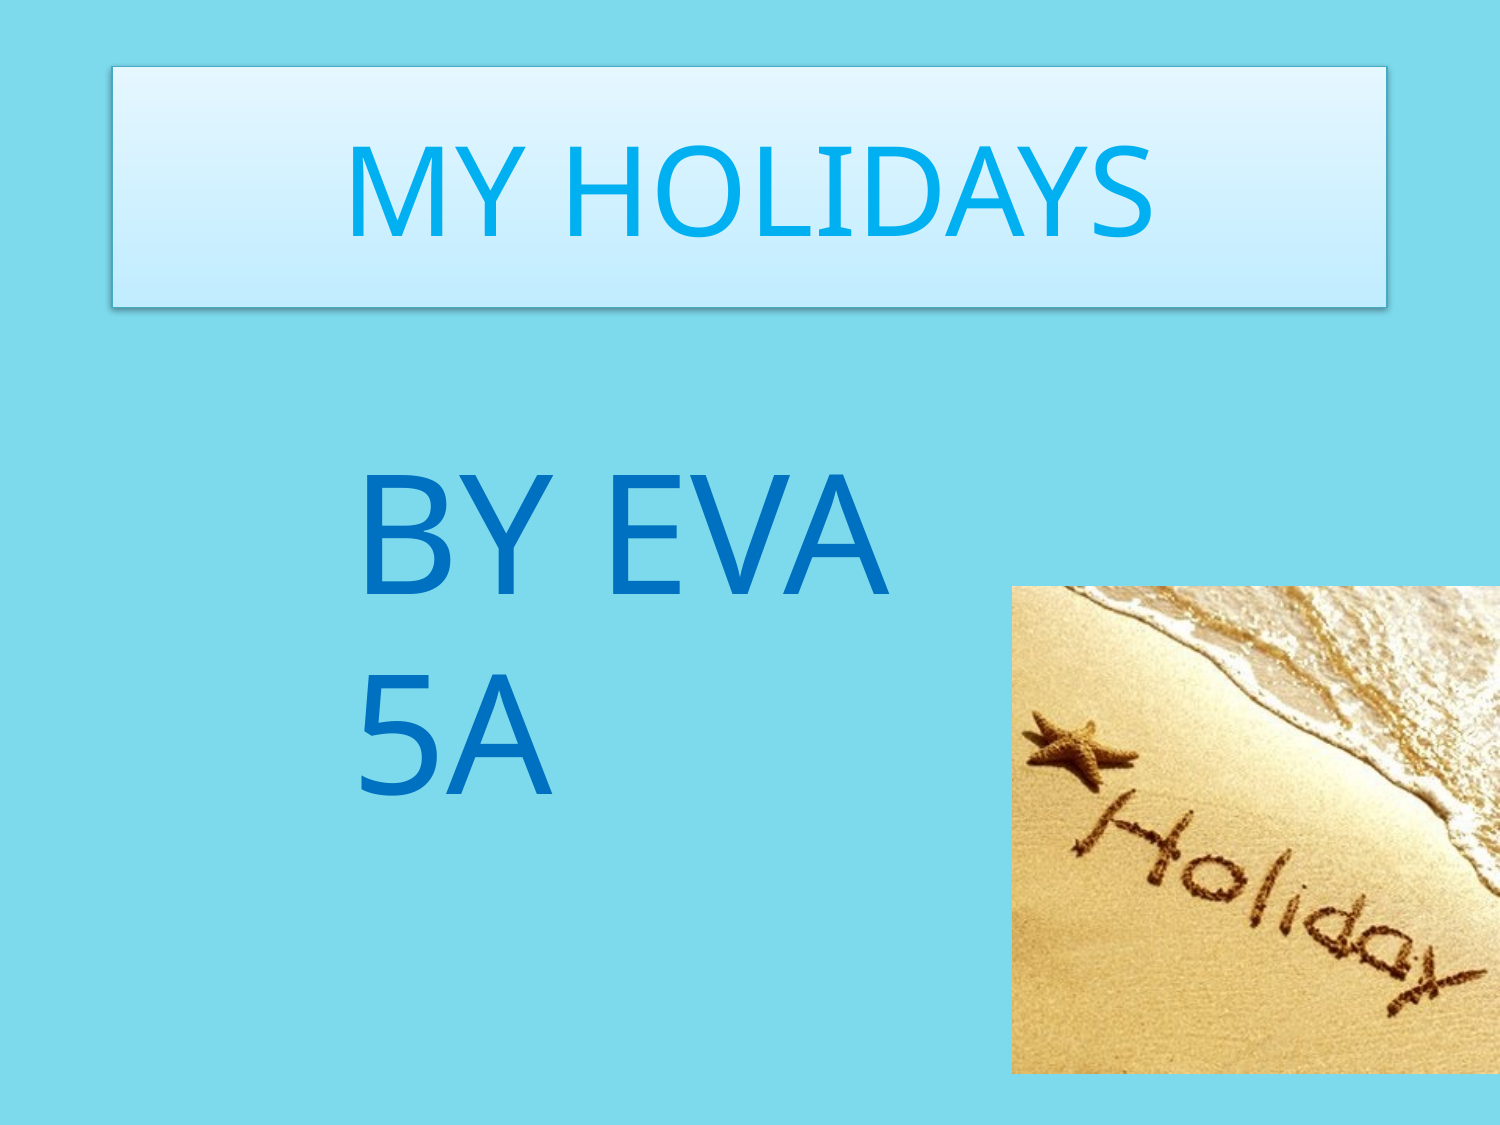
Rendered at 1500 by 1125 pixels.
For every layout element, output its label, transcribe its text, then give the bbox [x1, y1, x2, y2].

picture [1012, 585, 1500, 1074]
title MY HOLIDAYS [111, 66, 1388, 308]
text_box BY EVA 5A [336, 420, 1105, 836]
